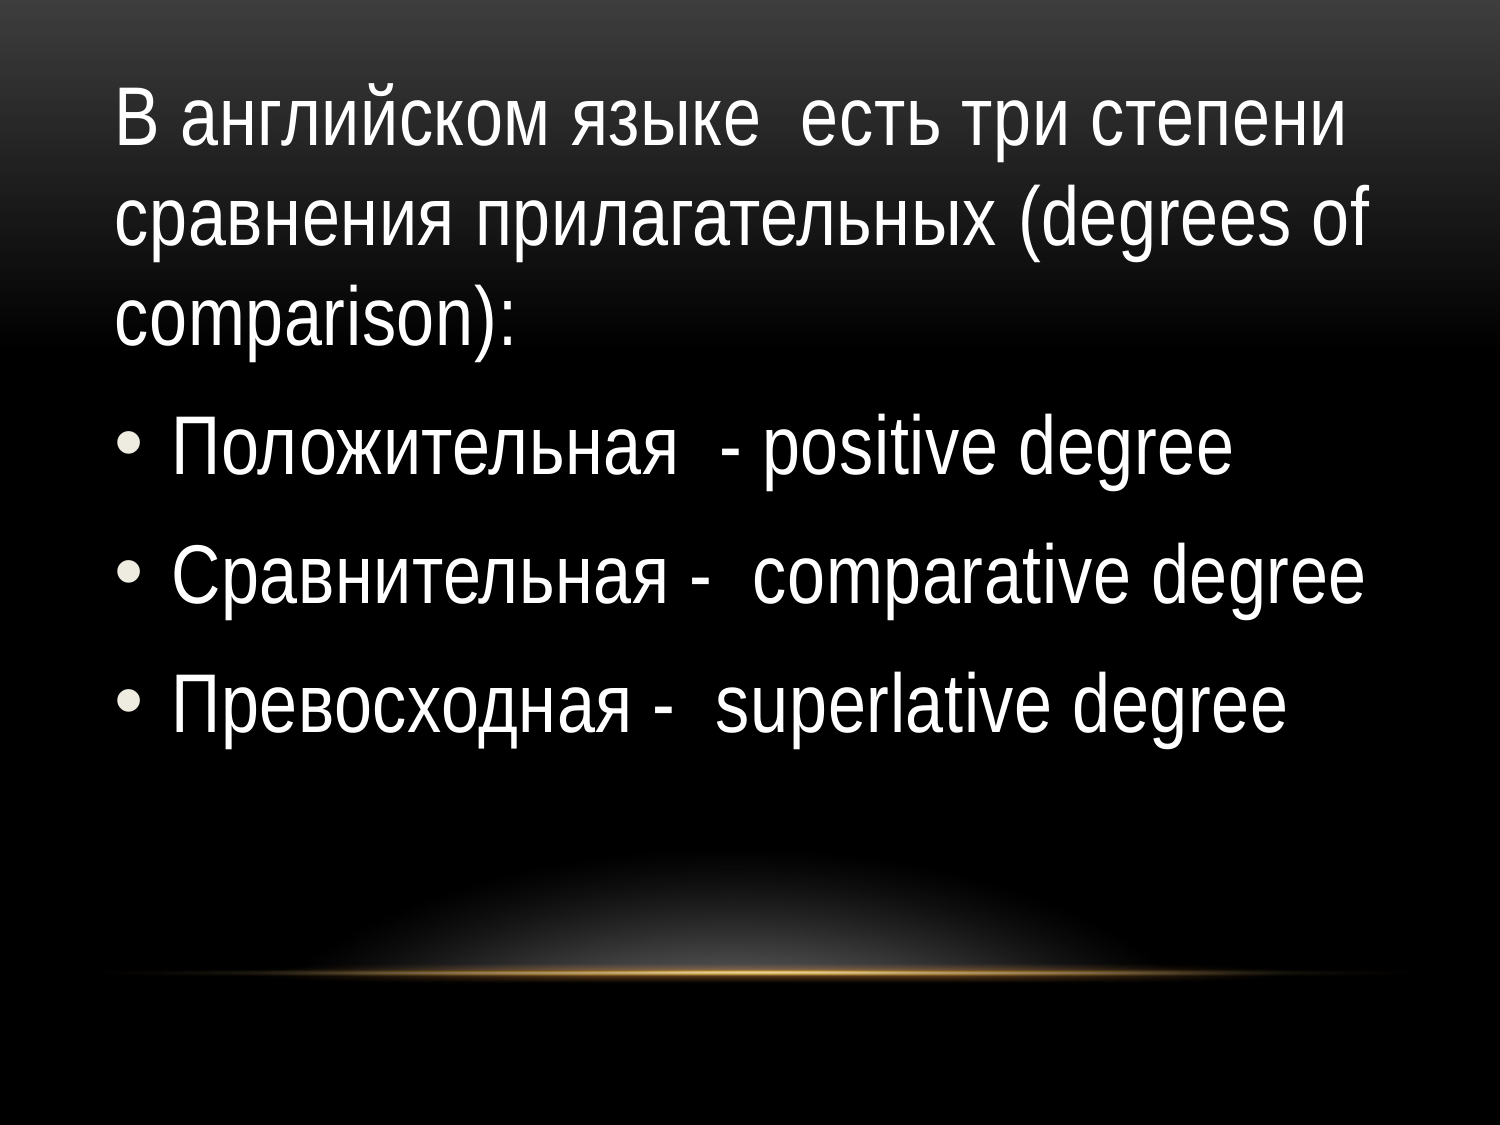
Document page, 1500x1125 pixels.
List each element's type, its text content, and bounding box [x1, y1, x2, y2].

list В английском языке есть три степени сравнения прилагательных (degrees of comparison): Положительная - positive degree Сравнительная - comparative degree Превосходная - superlative degree [99, 54, 1400, 610]
picture [0, 0, 1500, 1125]
